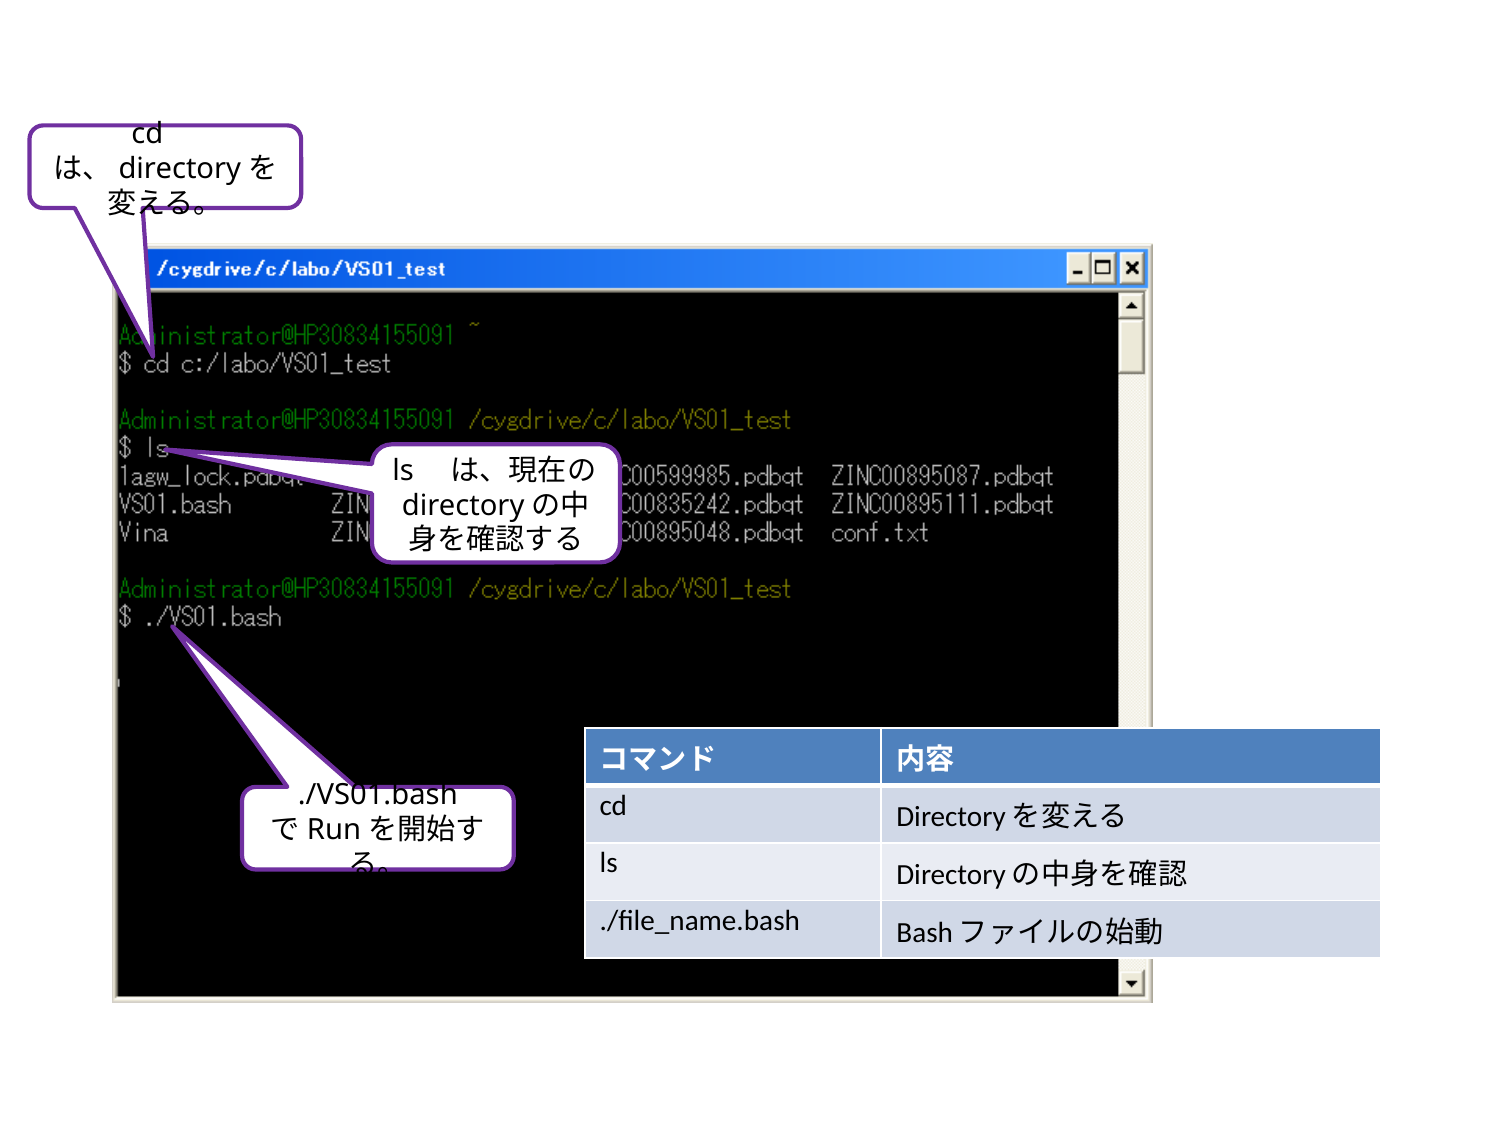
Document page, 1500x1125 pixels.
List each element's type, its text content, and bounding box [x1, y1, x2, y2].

table_cell Directoryを変える [1159, 788, 1380, 842]
table_cell Bashファイルの始動 [1159, 901, 1380, 957]
picture [111, 243, 1153, 1004]
table_header 内容 [1159, 729, 1380, 783]
table_cell Directoryの中身を確認 [1159, 844, 1380, 900]
text_box cd は、directoryを変える。 [27, 123, 304, 272]
